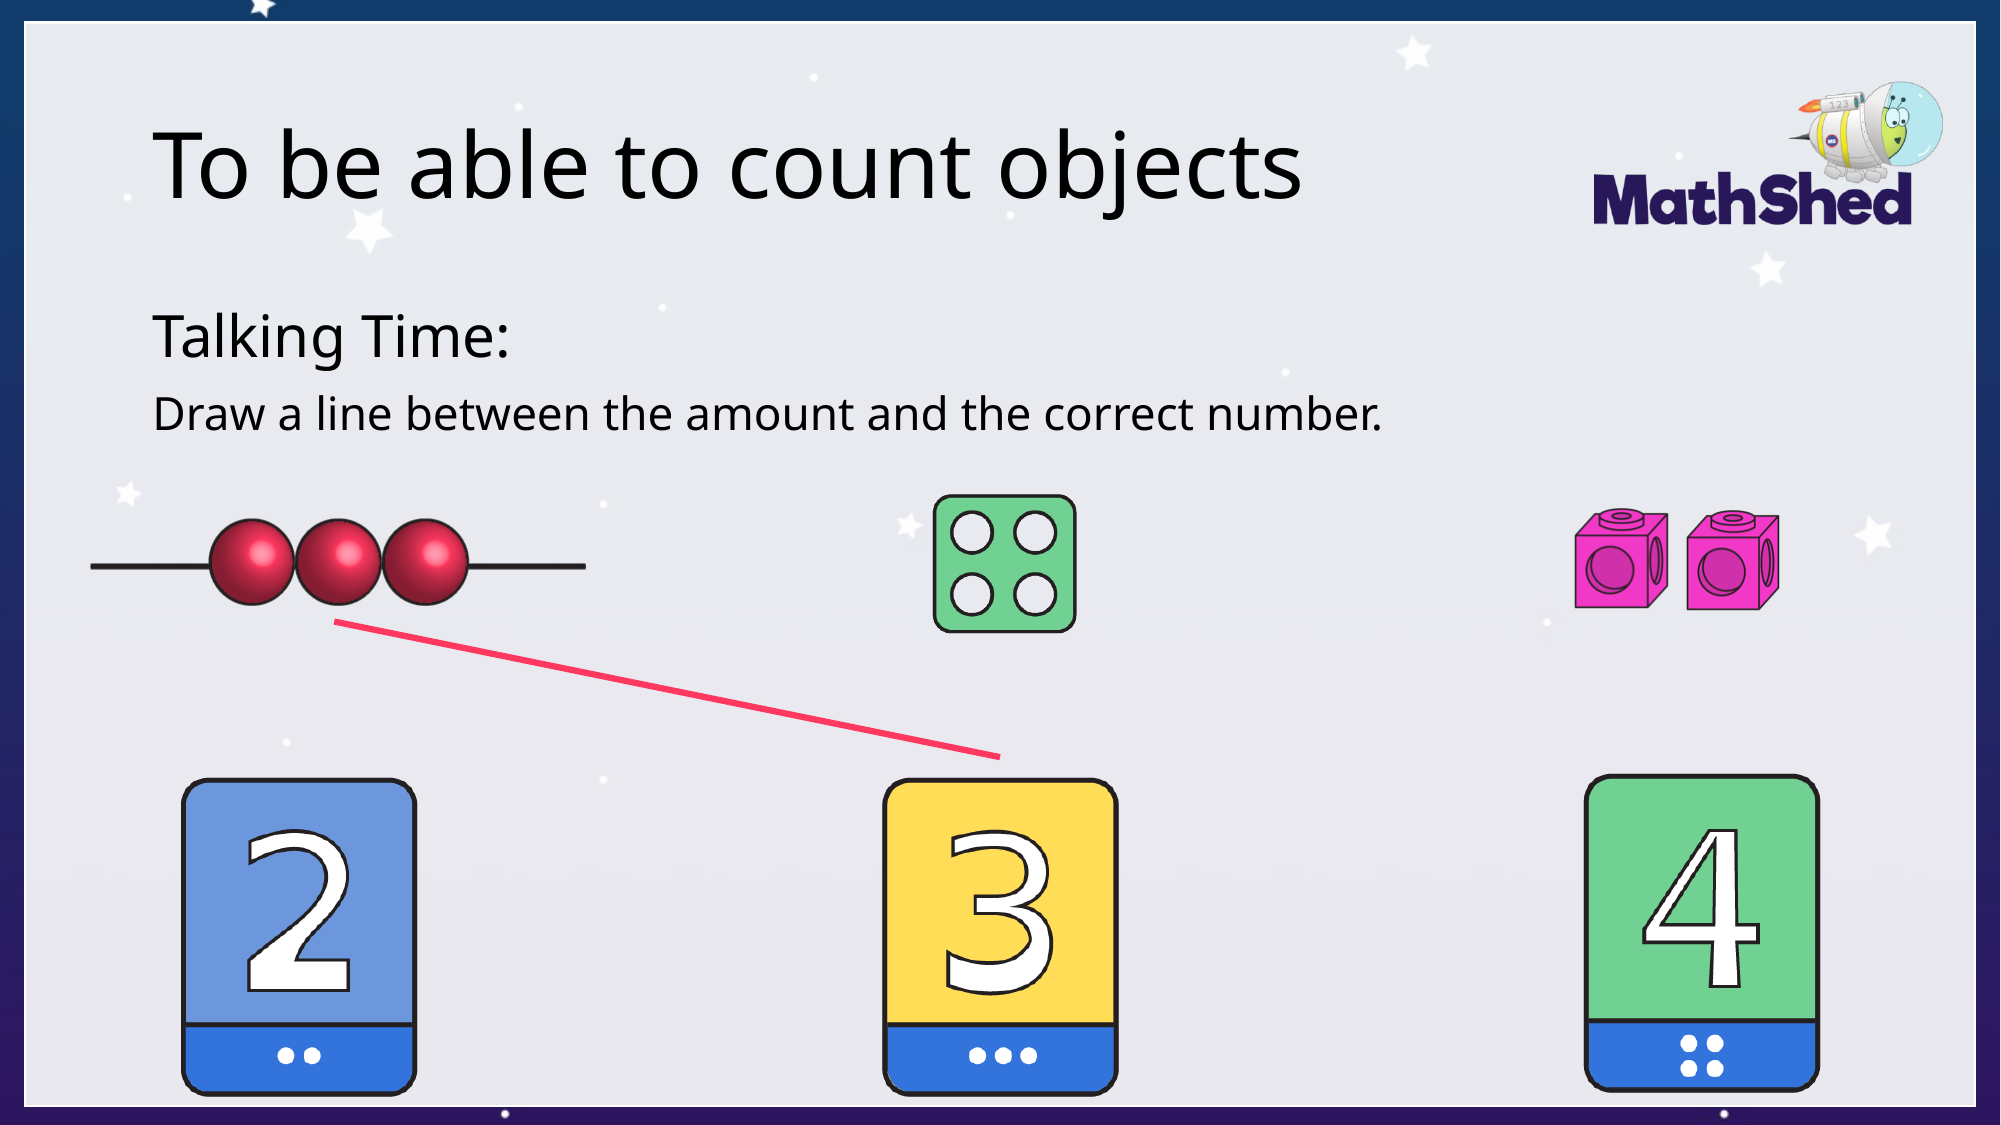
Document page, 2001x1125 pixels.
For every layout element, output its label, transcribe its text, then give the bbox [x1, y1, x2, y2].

list Talking Time: Draw a line between the amount and the correct number. [137, 299, 1863, 1014]
title To be able to count objects [137, 59, 1578, 278]
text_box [334, 621, 1000, 758]
picture [0, 0, 2001, 1125]
